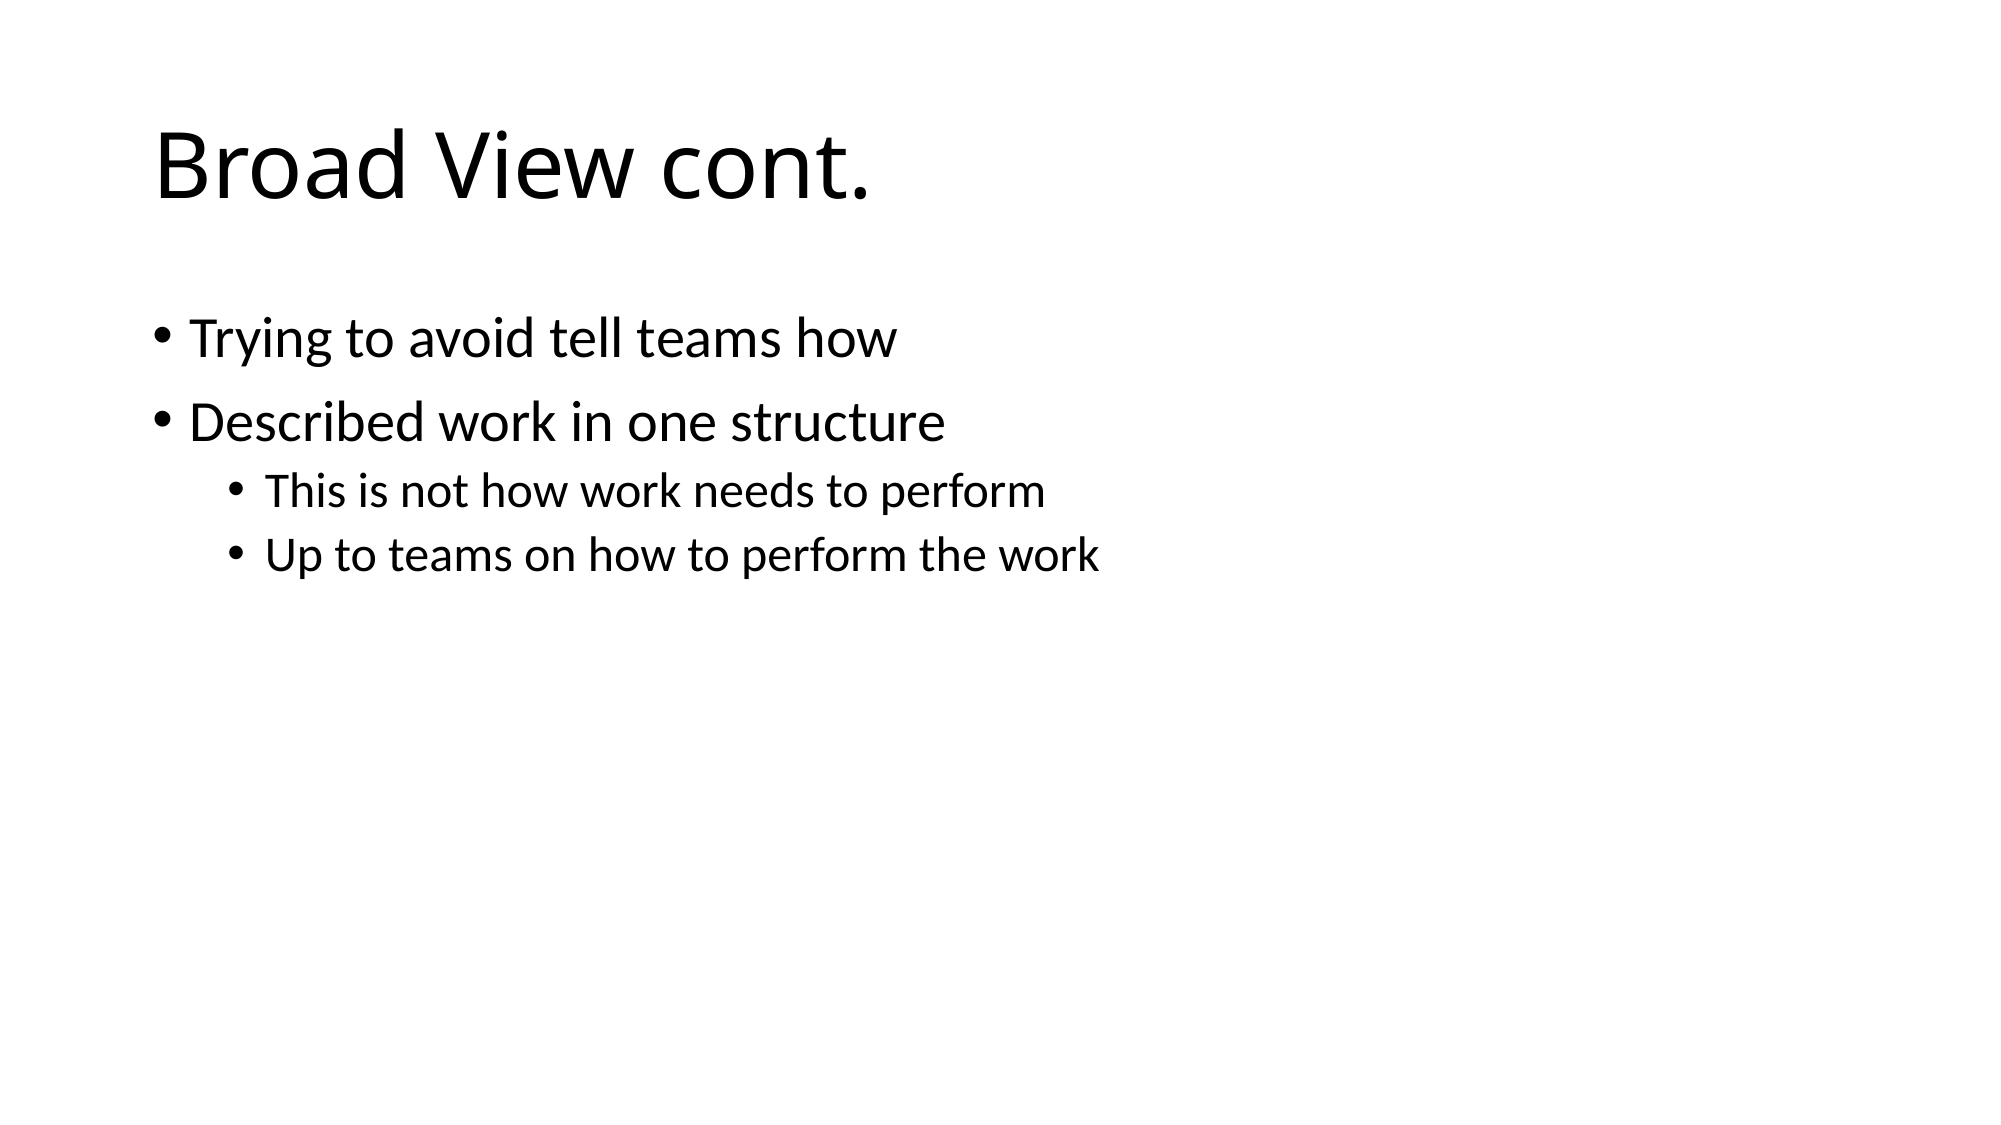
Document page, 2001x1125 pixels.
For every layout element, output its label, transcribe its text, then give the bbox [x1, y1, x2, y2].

list Trying to avoid tell teams how Described work in one structure This is not how work needs to perform Up to teams on how to perform the work [137, 299, 1863, 1014]
title Broad View cont. [137, 59, 1863, 278]
